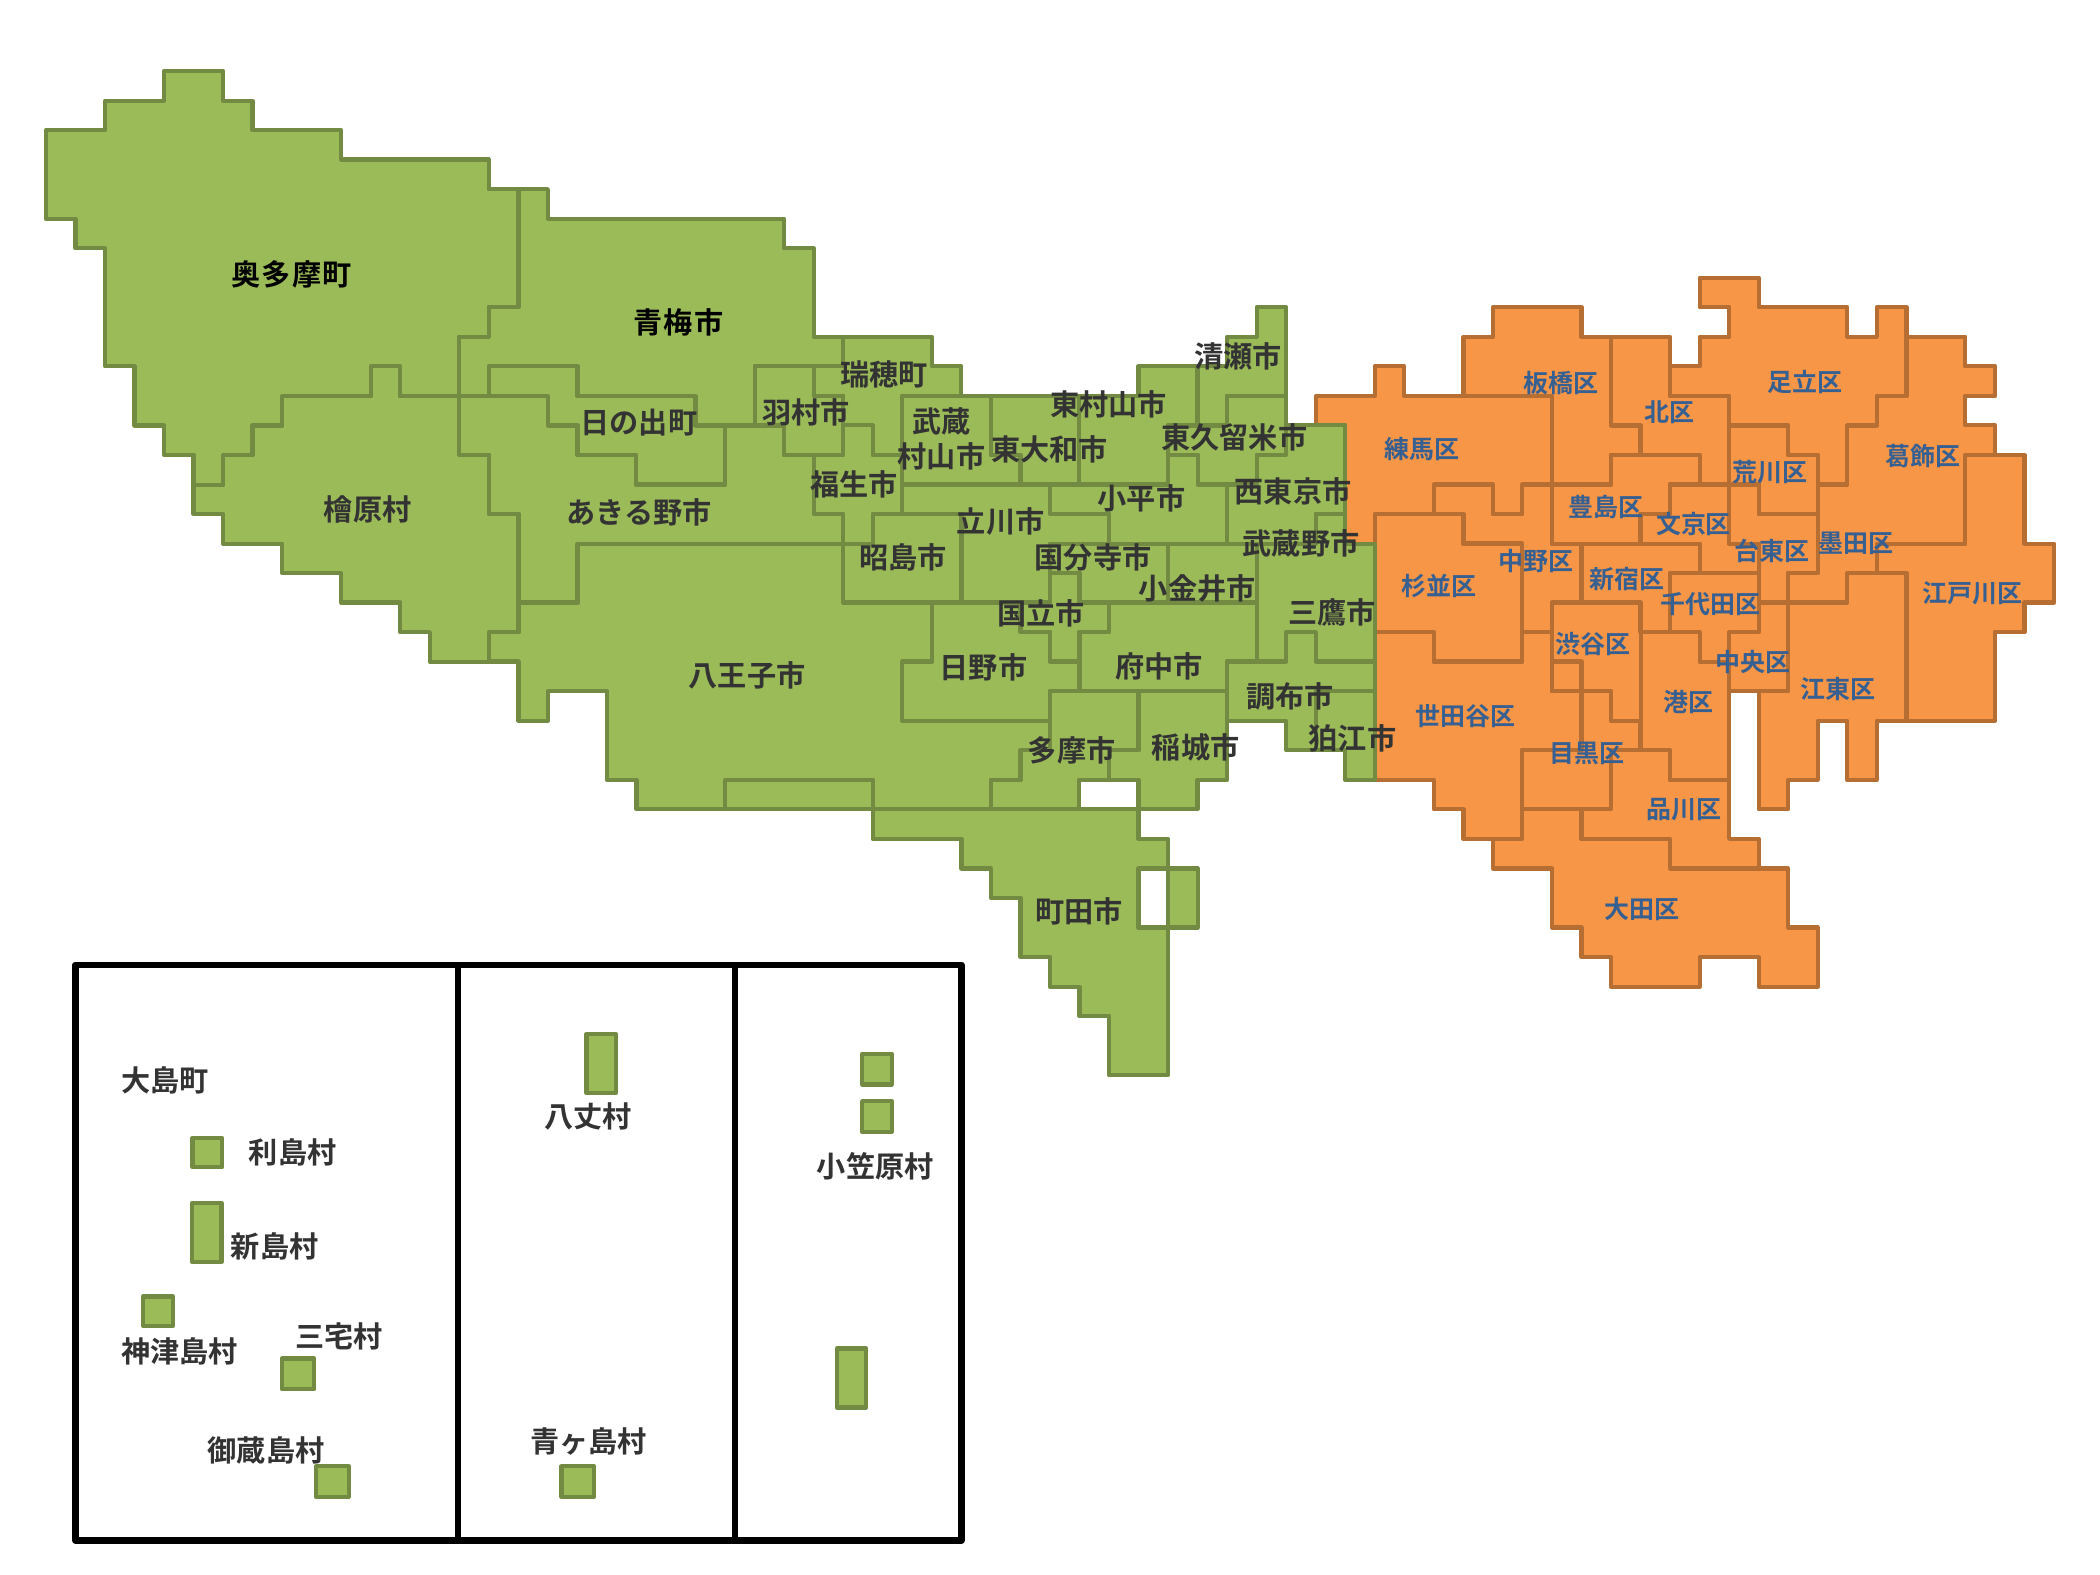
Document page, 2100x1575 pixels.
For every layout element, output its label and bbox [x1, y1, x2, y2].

text_box [559, 1464, 596, 1499]
text_box [280, 1356, 316, 1391]
text_box [73, 1085, 456, 1543]
text_box [45, 70, 2055, 1076]
text_box [737, 1085, 964, 1543]
text_box [835, 1346, 868, 1410]
text_box [584, 1085, 618, 1095]
text_box [141, 1294, 175, 1328]
text_box [190, 1136, 224, 1169]
text_box [190, 1201, 224, 1264]
text_box [314, 1464, 351, 1499]
text_box [860, 1099, 894, 1134]
text_box [456, 1085, 737, 1543]
